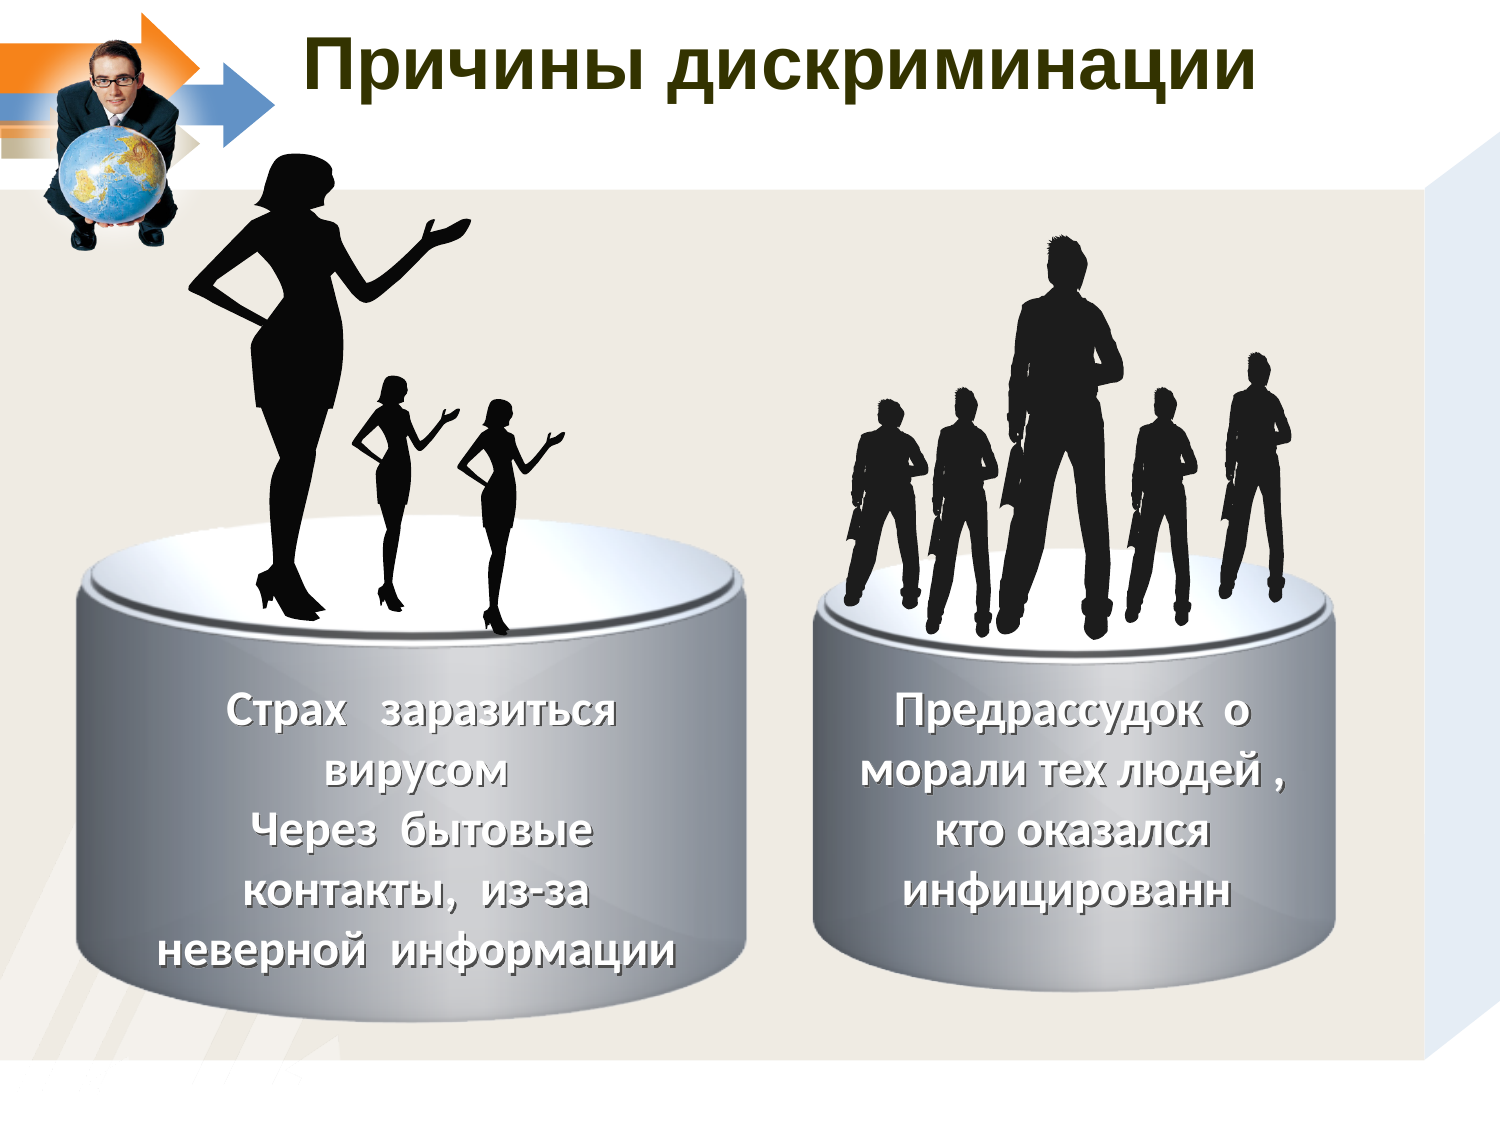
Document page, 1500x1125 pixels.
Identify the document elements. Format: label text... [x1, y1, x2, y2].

text_box [457, 399, 566, 502]
picture [0, 503, 756, 1125]
picture [0, 10, 225, 263]
text_box [931, 386, 999, 537]
title Причины дискриминации [287, 15, 1413, 193]
text_box [351, 375, 460, 502]
picture [808, 538, 1343, 997]
text_box [1128, 386, 1198, 537]
text_box [999, 234, 1124, 537]
text_box [188, 153, 472, 502]
text_box [1220, 351, 1292, 537]
text_box [846, 398, 929, 537]
